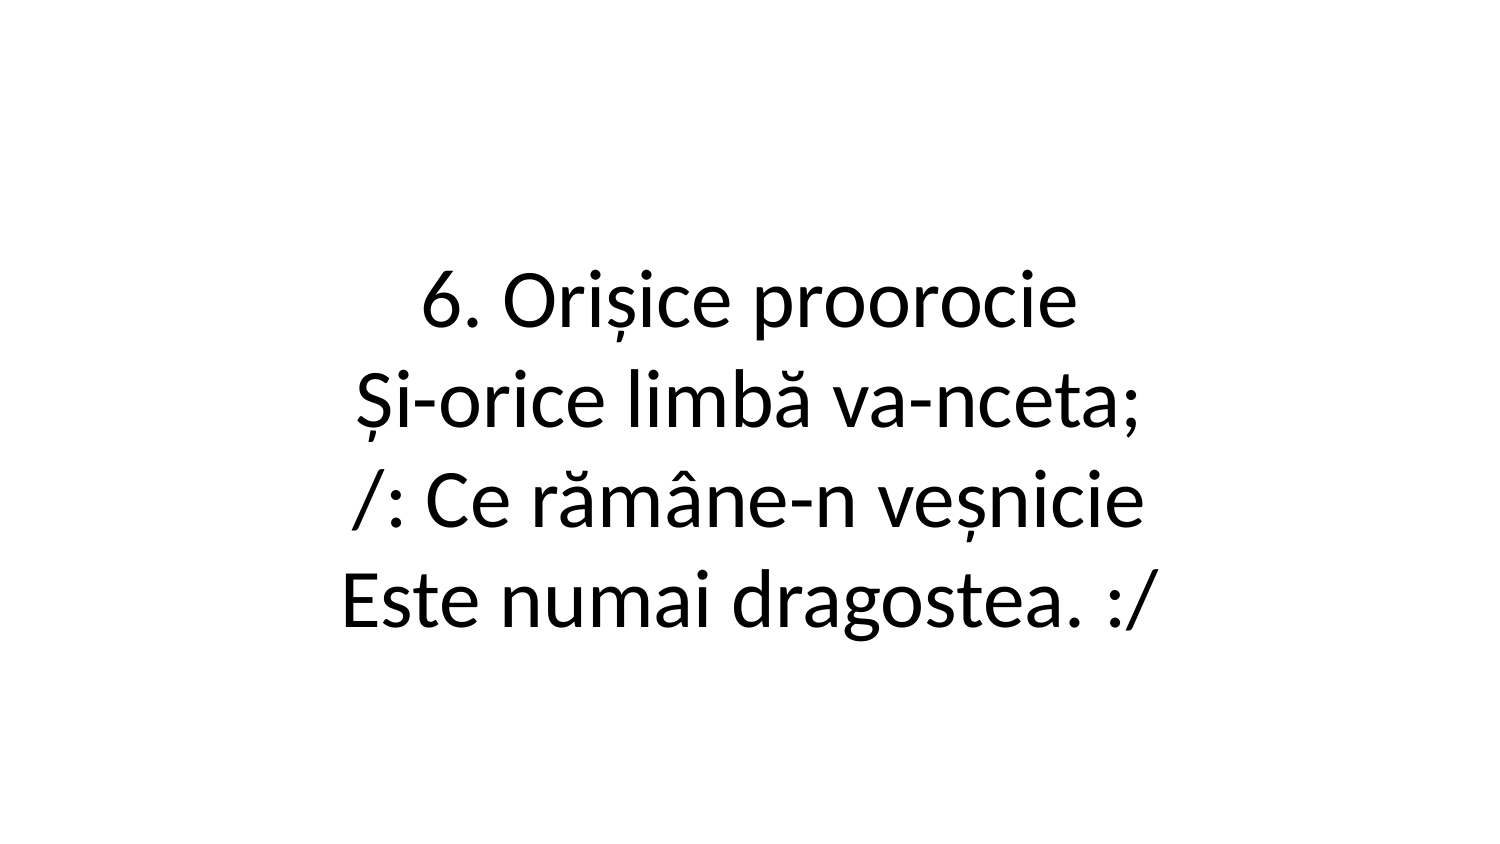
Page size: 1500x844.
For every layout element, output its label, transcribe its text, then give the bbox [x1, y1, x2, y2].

text_box 6. Orișice proorocie Și-orice limbă va-nceta; /: Ce rămâne-n veșnicie Este numai dragostea. :/ [325, 192, 1175, 652]
